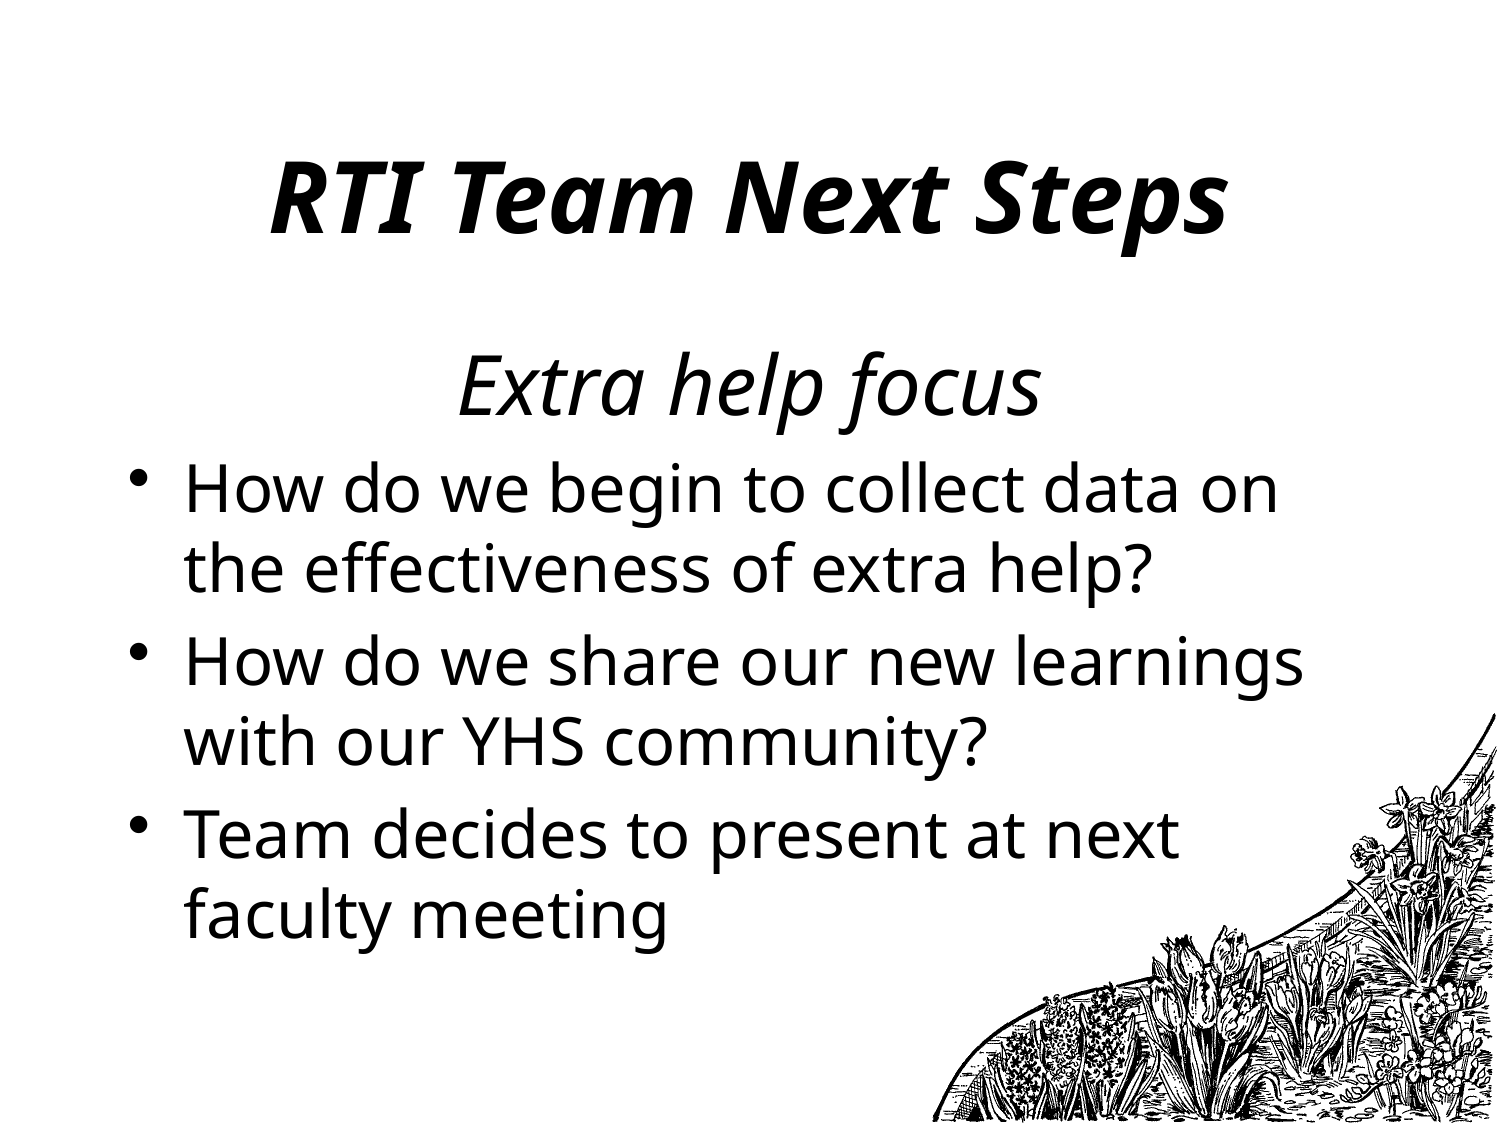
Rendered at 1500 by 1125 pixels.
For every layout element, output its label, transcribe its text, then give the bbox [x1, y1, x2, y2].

list Extra help focus How do we begin to collect data on the effectiveness of extra help? How do we share our new learnings with our YHS community? Team decides to present at next faculty meeting [112, 324, 1388, 1001]
title RTI Team Next Steps [112, 99, 1388, 288]
picture [930, 711, 1500, 1125]
